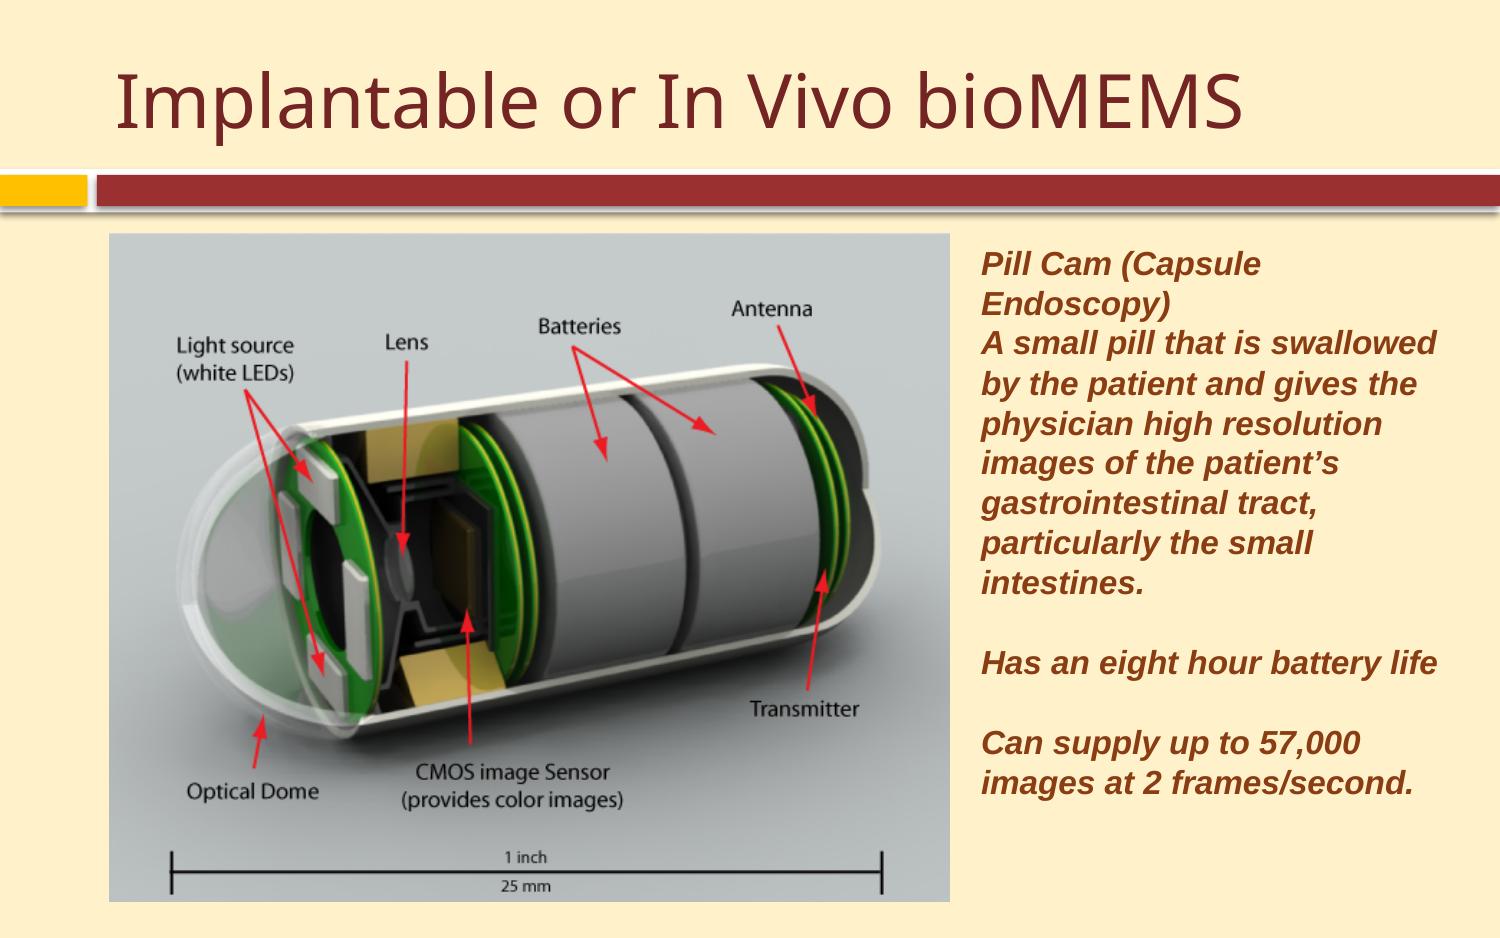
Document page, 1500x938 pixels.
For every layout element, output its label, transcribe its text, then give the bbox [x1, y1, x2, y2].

text_box Pill Cam (Capsule Endoscopy) A small pill that is swallowed by the patient and gives the physician high resolution images of the patient’s gastrointestinal tract, particularly the small intestines. Has an eight hour battery life Can supply up to 57,000 images at 2 frames/second. [966, 234, 1455, 849]
picture [109, 233, 950, 903]
title Implantable or In Vivo bioMEMS [100, 31, 1438, 167]
